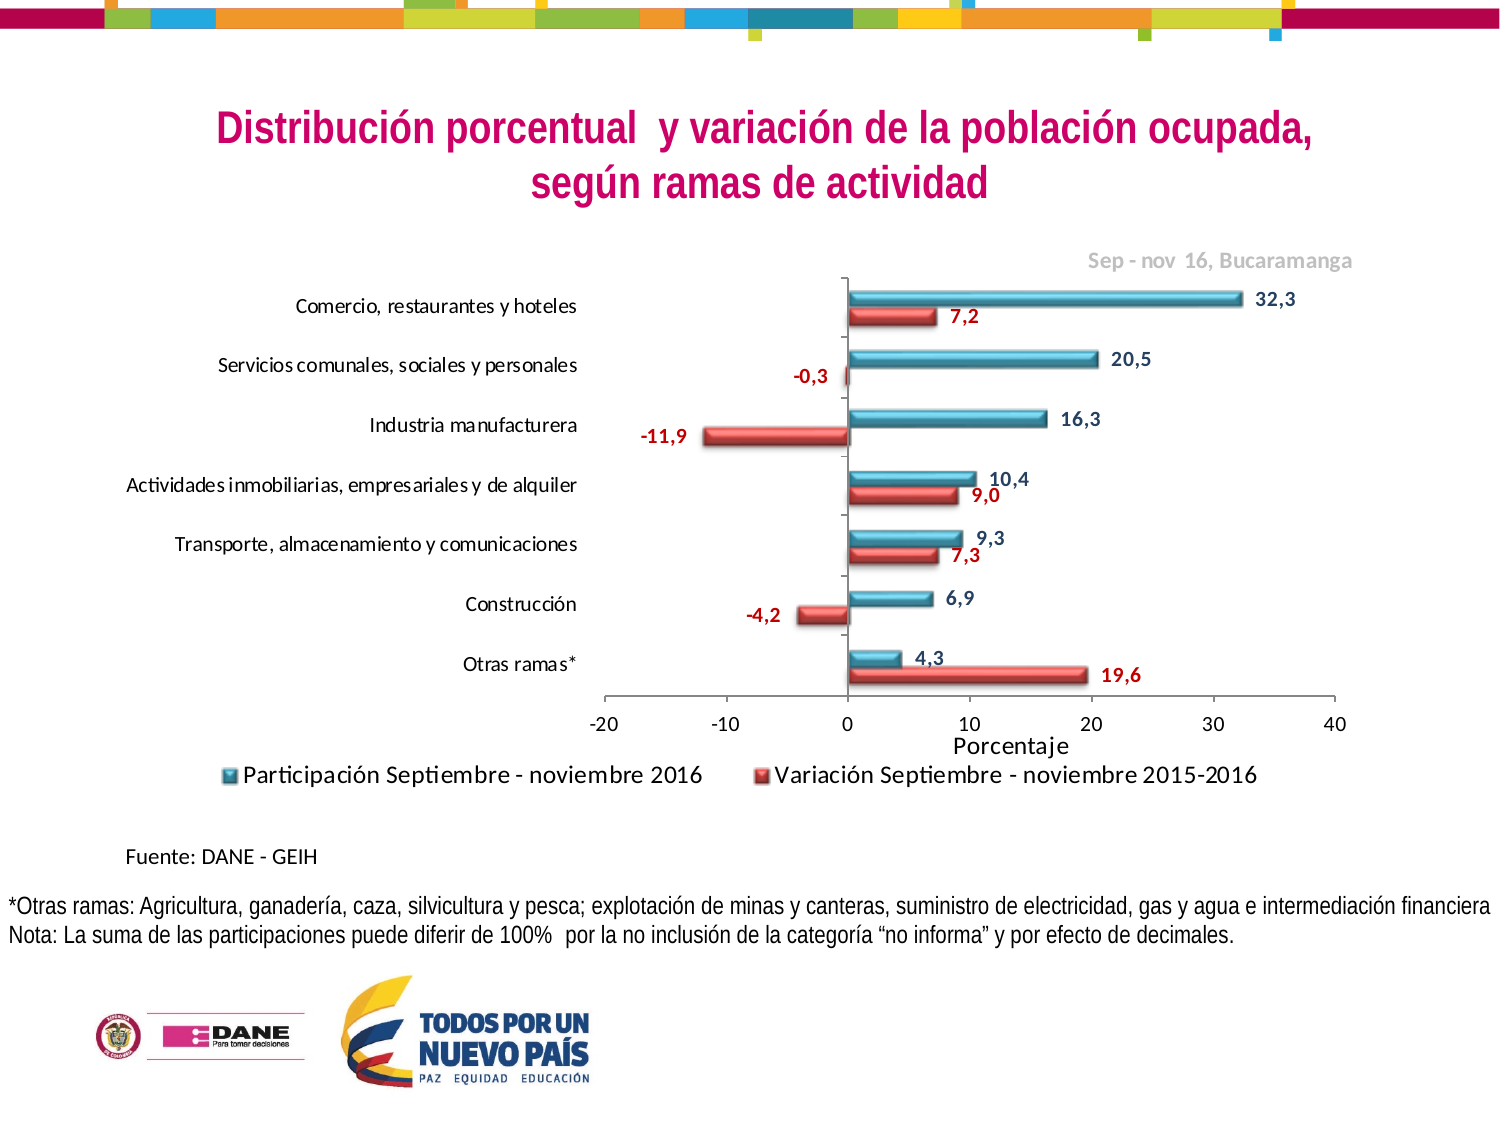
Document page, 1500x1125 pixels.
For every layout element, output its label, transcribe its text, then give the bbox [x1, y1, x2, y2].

text_box *Otras ramas: Agricultura, ganadería, caza, silvicultura y pesca; explotación de minas y canteras, suministro de electricidad, gas y agua e intermediación financiera Nota: La suma de las participaciones puede diferir de 100% por la no inclusión de la categoría “no informa” y por efecto de decimales. [0, 881, 1500, 987]
picture [109, 243, 1361, 813]
text_box Distribución porcentual y variación de la población ocupada, según ramas de actividad [201, 89, 1330, 215]
picture [52, 987, 632, 1118]
picture [0, 0, 1500, 41]
text_box Fuente: DANE - GEIH [110, 834, 339, 877]
